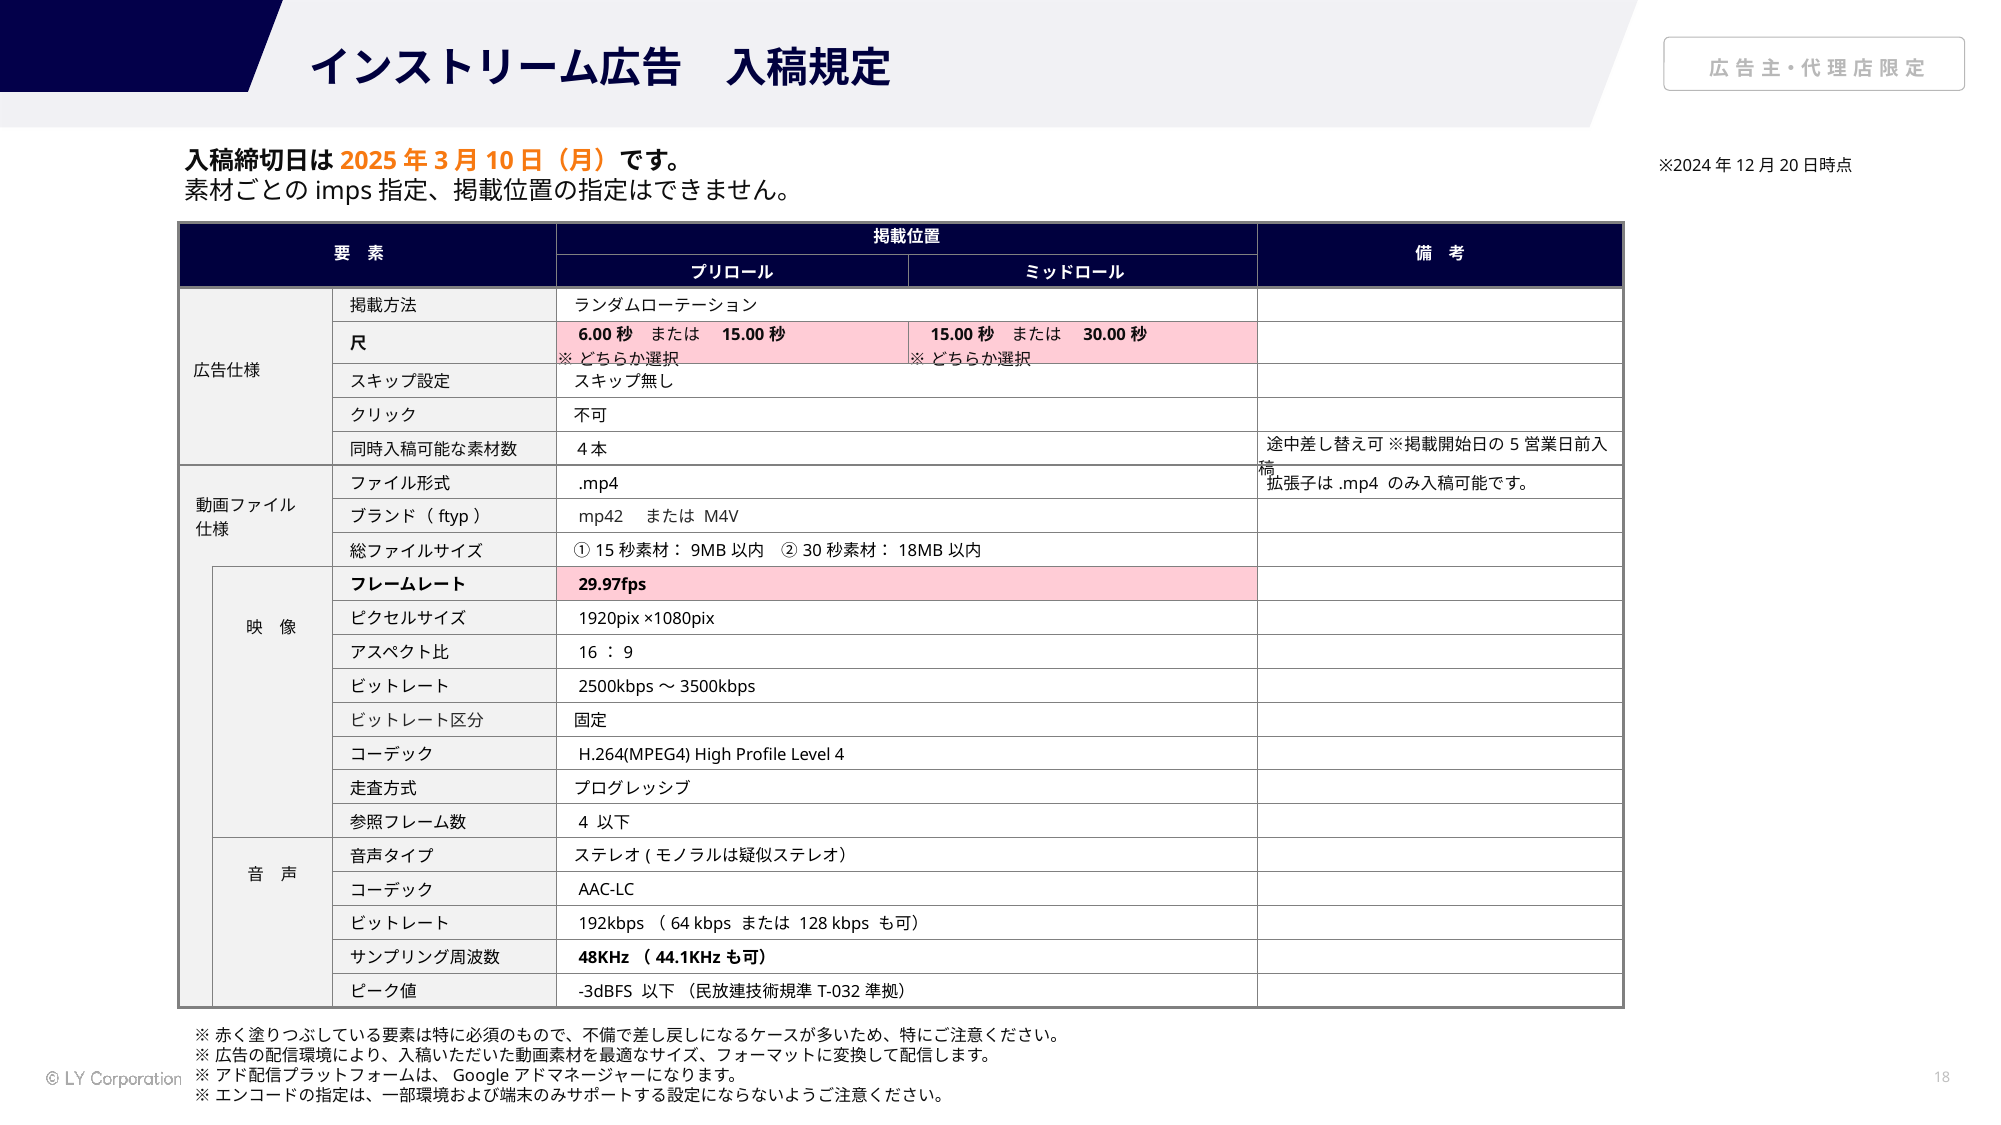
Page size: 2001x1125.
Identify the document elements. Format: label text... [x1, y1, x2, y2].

table_cell 掲載方法 [333, 289, 556, 321]
table_cell 15.00秒 または 30.00秒 ※どちらか選択 [909, 322, 1257, 363]
table_cell 広告仕様 [180, 289, 332, 464]
table_cell [1258, 804, 1622, 837]
table_cell [1258, 737, 1622, 769]
table_cell .mp4 [557, 466, 1257, 498]
table_cell ピクセルサイズ [333, 601, 556, 634]
table_cell [1258, 770, 1622, 803]
text_box ※赤く塗りつぶしている要素は特に必須のもので、不備で差し戻しになるケースが多いため、特にご注意ください。 ※広告の配信環境により、入稿いただいた動画素材を最適なサイズ、フォーマットに変換して配信します。 ※アド配信プラットフォームは、Googleアドマネージャーになります。 ※エンコードの指定は、一部環境および端末のみサポートする設定にならないようご注意ください。 [179, 1017, 1291, 1113]
picture [46, 1071, 179, 1088]
table_cell [1258, 322, 1622, 363]
table_cell 途中差し替え可 ※掲載開始日の5営業日前入稿 [1258, 432, 1622, 464]
text_box ※2024年12月20日時点 [1644, 147, 1943, 183]
table_cell 29.97fps [557, 567, 1257, 600]
table_cell アスペクト比 [333, 635, 556, 668]
table_cell ブランド（ftyp） [333, 499, 556, 532]
table_cell AAC-LC [557, 872, 1257, 905]
table_cell ランダムローテーション [557, 289, 1257, 321]
table_cell 48KHz（44.1KHzも可） [557, 940, 1257, 973]
table_cell ビットレート [333, 906, 556, 939]
table_cell 動画ファイル 仕様 [180, 466, 332, 567]
table_header 備 考 [1258, 224, 1622, 286]
table_cell プログレッシブ [557, 770, 1257, 803]
table_cell mp42 または M4V [557, 499, 1257, 532]
table_cell [1258, 601, 1622, 634]
table_cell サンプリング周波数 [333, 940, 556, 973]
table_cell 同時入稿可能な素材数 [333, 432, 556, 464]
table_cell [1258, 669, 1622, 702]
table_cell 不可 [557, 398, 1257, 431]
table_cell 参照フレーム数 [333, 804, 556, 837]
text_box インストリーム広告 入稿規定 [309, 41, 1645, 97]
table_cell [1258, 703, 1622, 736]
table_cell -3dBFS 以下 （民放連技術規準T-032準拠） [557, 974, 1257, 1006]
table_cell スキップ無し [557, 364, 1257, 397]
table_cell [1258, 567, 1622, 600]
table_cell コーデック [333, 737, 556, 769]
table_cell [180, 567, 212, 973]
table_cell ビットレート [333, 669, 556, 702]
text_box 入稿締切日は2025年3月10日（月）です。 素材ごとのimps指定、掲載位置の指定はできません。 [169, 136, 1884, 212]
table_cell ファイル形式 [333, 466, 556, 498]
table_header 掲載位置 [557, 224, 1257, 254]
table_cell [1258, 974, 1622, 1006]
table_cell 総ファイルサイズ [333, 533, 556, 566]
table_cell 走査方式 [333, 770, 556, 803]
table_cell 4 以下 [557, 804, 1257, 837]
table_cell クリック [333, 398, 556, 431]
table_cell 尺 [333, 322, 556, 363]
table_cell 16：9 [557, 635, 1257, 668]
table_header 要 素 [180, 224, 556, 286]
table_cell [180, 973, 212, 1006]
table_cell 6.00秒 または 15.00秒 ※どちらか選択 [557, 322, 908, 363]
table_cell ①15秒素材：9MB以内 ②30秒素材：18MB以内 [557, 533, 1257, 566]
table_cell 2500kbps～3500kbps [557, 669, 1257, 702]
table_cell 固定 [557, 703, 1257, 736]
table_cell フレームレート [333, 567, 556, 600]
table_cell ピーク値 [333, 974, 556, 1006]
table_cell ビットレート区分 [333, 703, 556, 736]
table_cell ステレオ(モノラルは疑似ステレオ） [557, 838, 1257, 871]
table_cell [1258, 533, 1622, 566]
table_cell [1258, 398, 1622, 431]
table_cell 音 声 [213, 838, 332, 1006]
table_cell 192kbps（64 kbps または 128 kbps も可） [557, 906, 1257, 939]
table_cell ４本 [557, 432, 1257, 464]
table_cell [1258, 364, 1622, 397]
table_cell 1920pix ×1080pix [557, 601, 1257, 634]
table_cell 音声タイプ [333, 838, 556, 871]
table_cell [1258, 838, 1622, 871]
table_cell スキップ設定 [333, 364, 556, 397]
table_cell H.264(MPEG4) High Profile Level 4 [557, 737, 1257, 769]
table_cell 拡張子は.mp4 のみ入稿可能です。 [1258, 466, 1622, 498]
table_cell プリロール [557, 255, 908, 286]
table_cell [1258, 635, 1622, 668]
table_cell [1258, 906, 1622, 939]
table_cell [1258, 872, 1622, 905]
table_cell コーデック [333, 872, 556, 905]
table_cell ミッドロール [909, 255, 1257, 286]
table_cell [1258, 289, 1622, 321]
table_cell 映 像 [213, 567, 332, 837]
table_cell [1258, 499, 1622, 532]
table_cell [1258, 940, 1622, 973]
